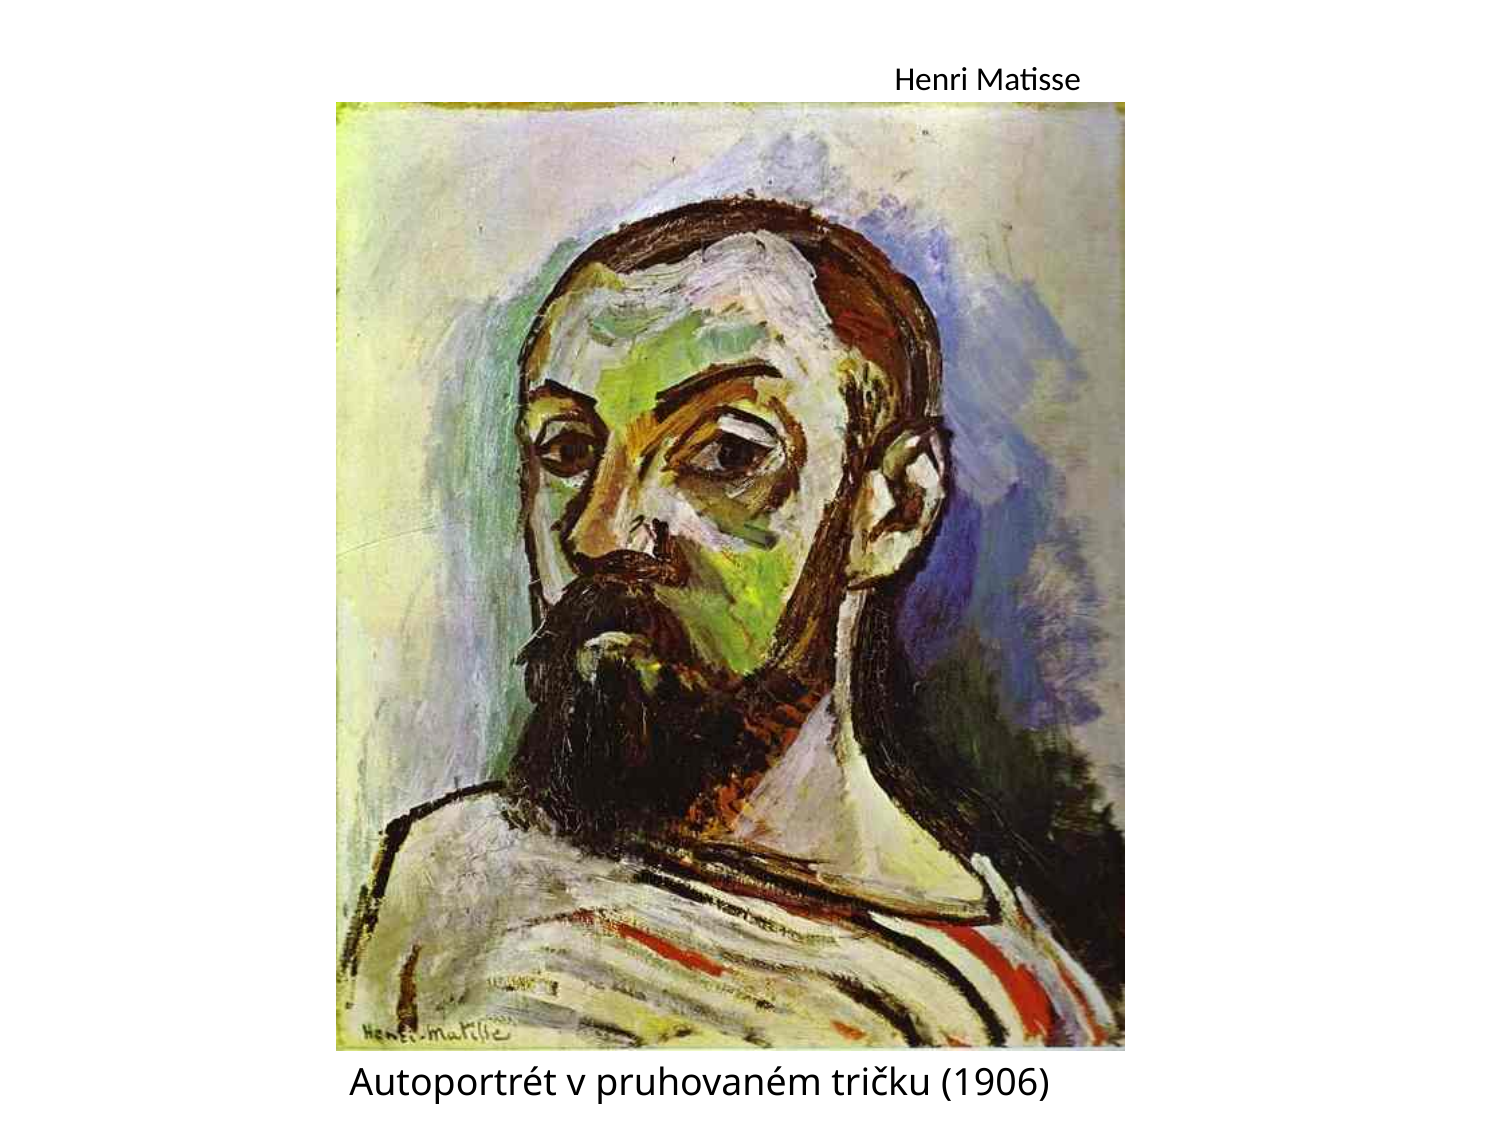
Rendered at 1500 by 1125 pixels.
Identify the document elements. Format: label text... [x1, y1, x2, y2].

picture [336, 102, 1125, 1051]
text_box Autoportrét v pruhovaném tričku (1906) [335, 1050, 1161, 1110]
text_box Henri Matisse [879, 49, 1270, 104]
